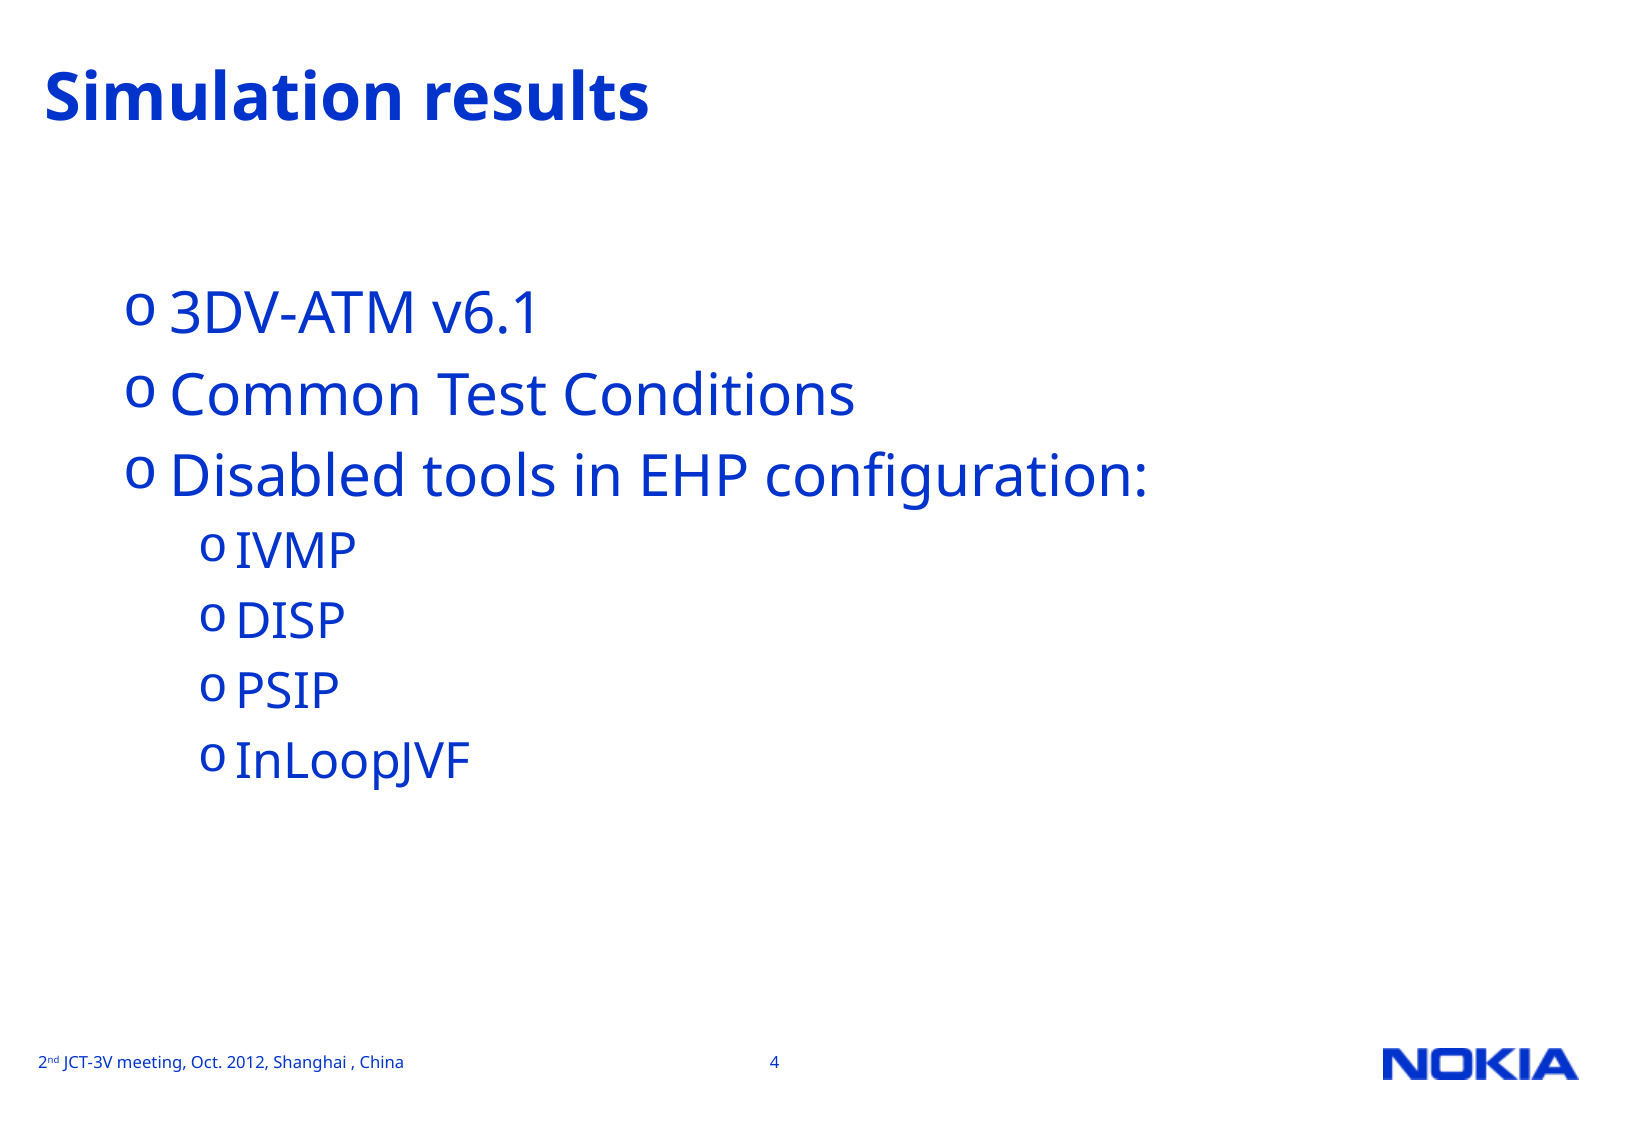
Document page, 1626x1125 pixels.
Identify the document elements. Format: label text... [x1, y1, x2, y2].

title Simulation results [29, 0, 1493, 188]
picture [1383, 1048, 1579, 1080]
list 3DV-ATM v6.1 Common Test Conditions Disabled tools in EHP configuration: IVMP DISP PSIP InLoopJVF [32, 196, 1598, 1001]
